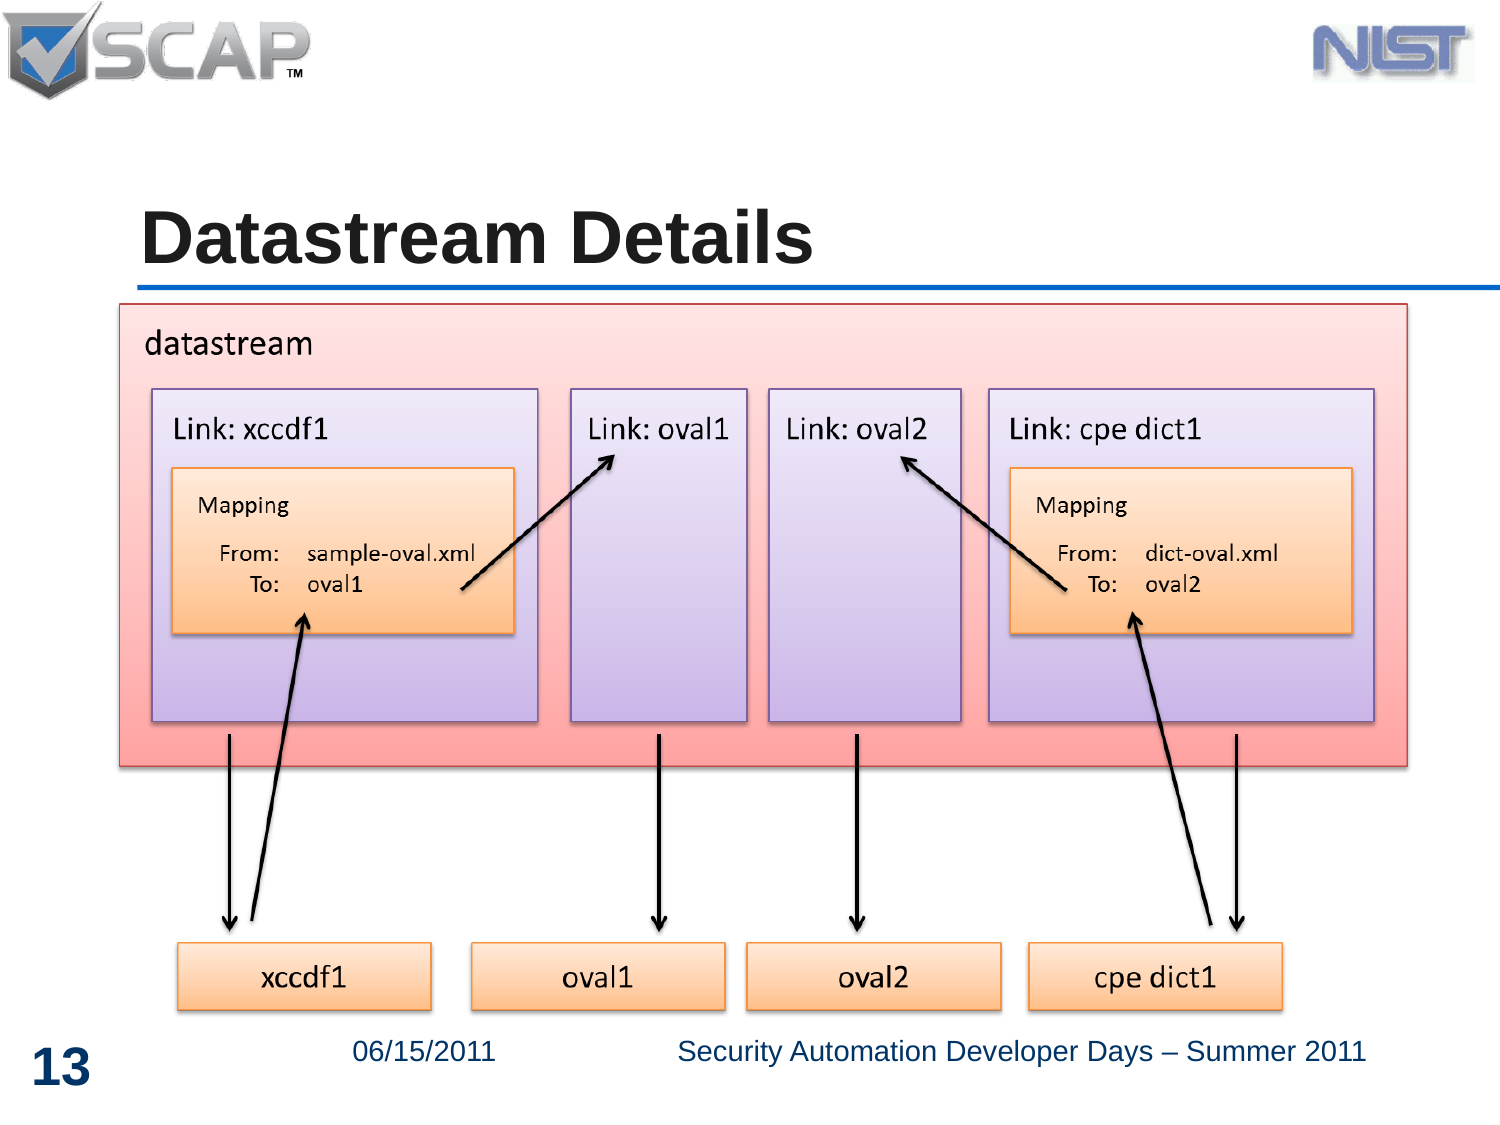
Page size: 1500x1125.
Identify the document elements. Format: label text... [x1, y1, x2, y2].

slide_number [337, 1035, 662, 1103]
picture [1312, 24, 1475, 83]
picture [112, 299, 1415, 1026]
picture [0, 0, 313, 103]
slide_number 13 [13, 1023, 111, 1105]
footer Security Automation Developer Days – Summer 2011 [662, 1025, 1426, 1103]
title Datastream Details [124, 99, 1426, 288]
